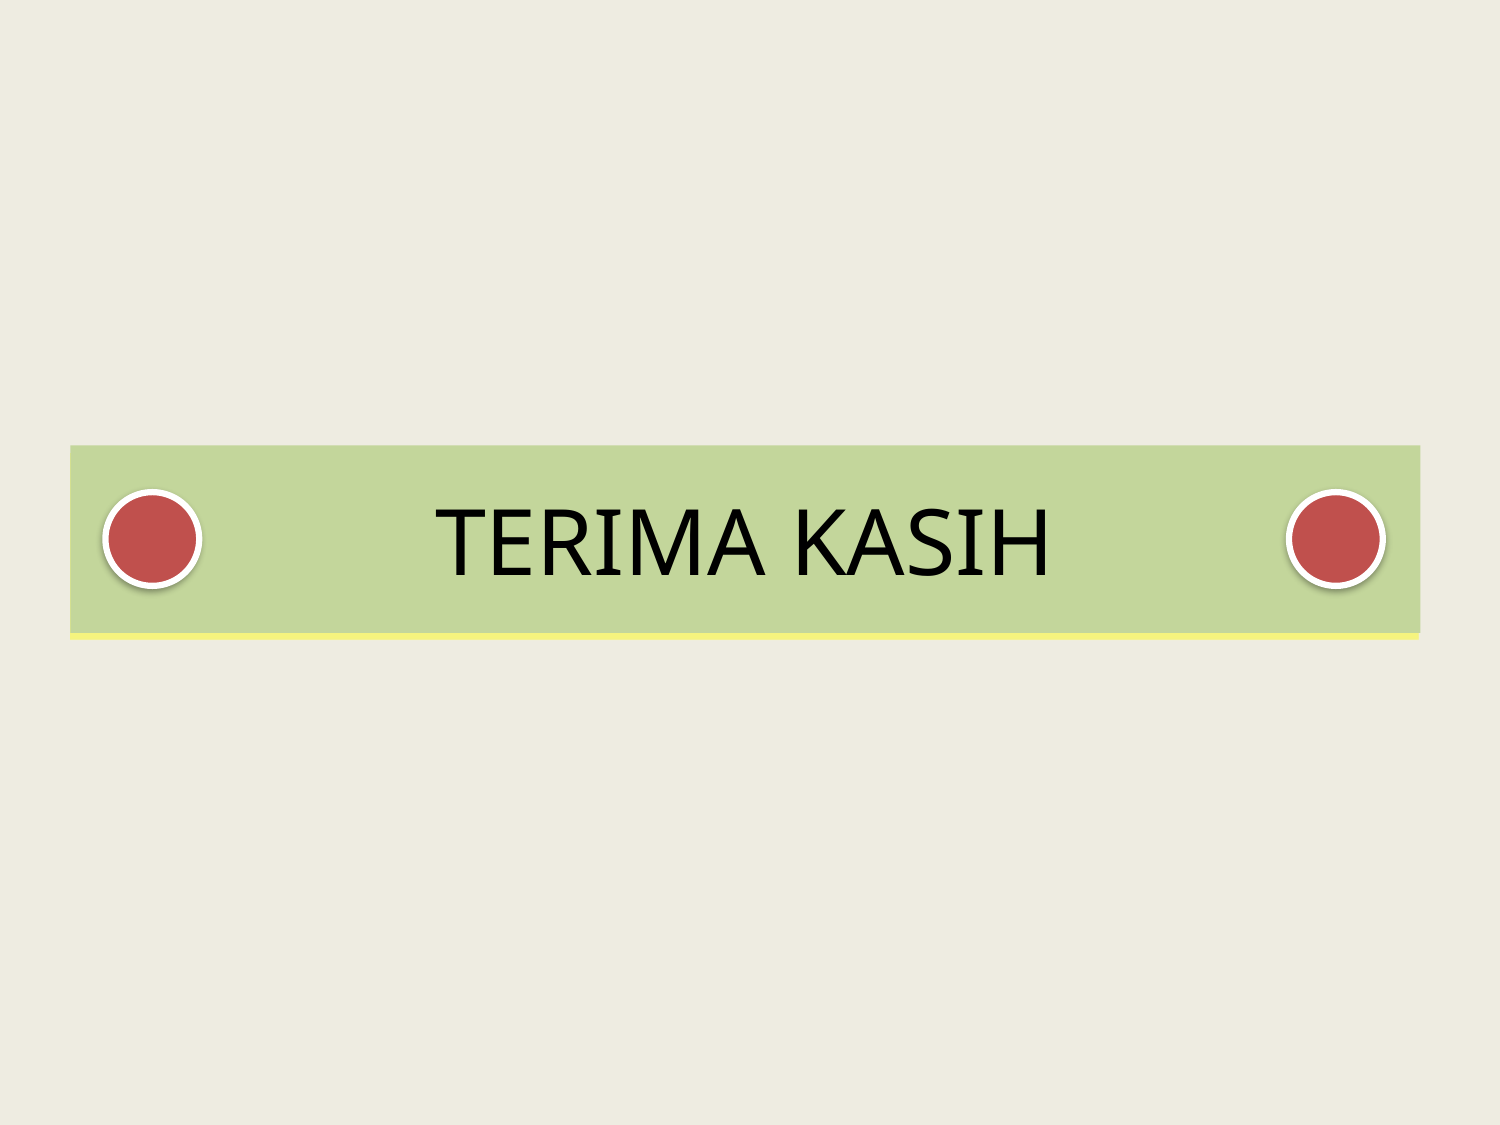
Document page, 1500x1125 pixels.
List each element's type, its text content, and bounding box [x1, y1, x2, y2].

text_box [1285, 488, 1386, 590]
text_box [102, 488, 203, 590]
title TERIMA KASIH [70, 445, 1421, 633]
